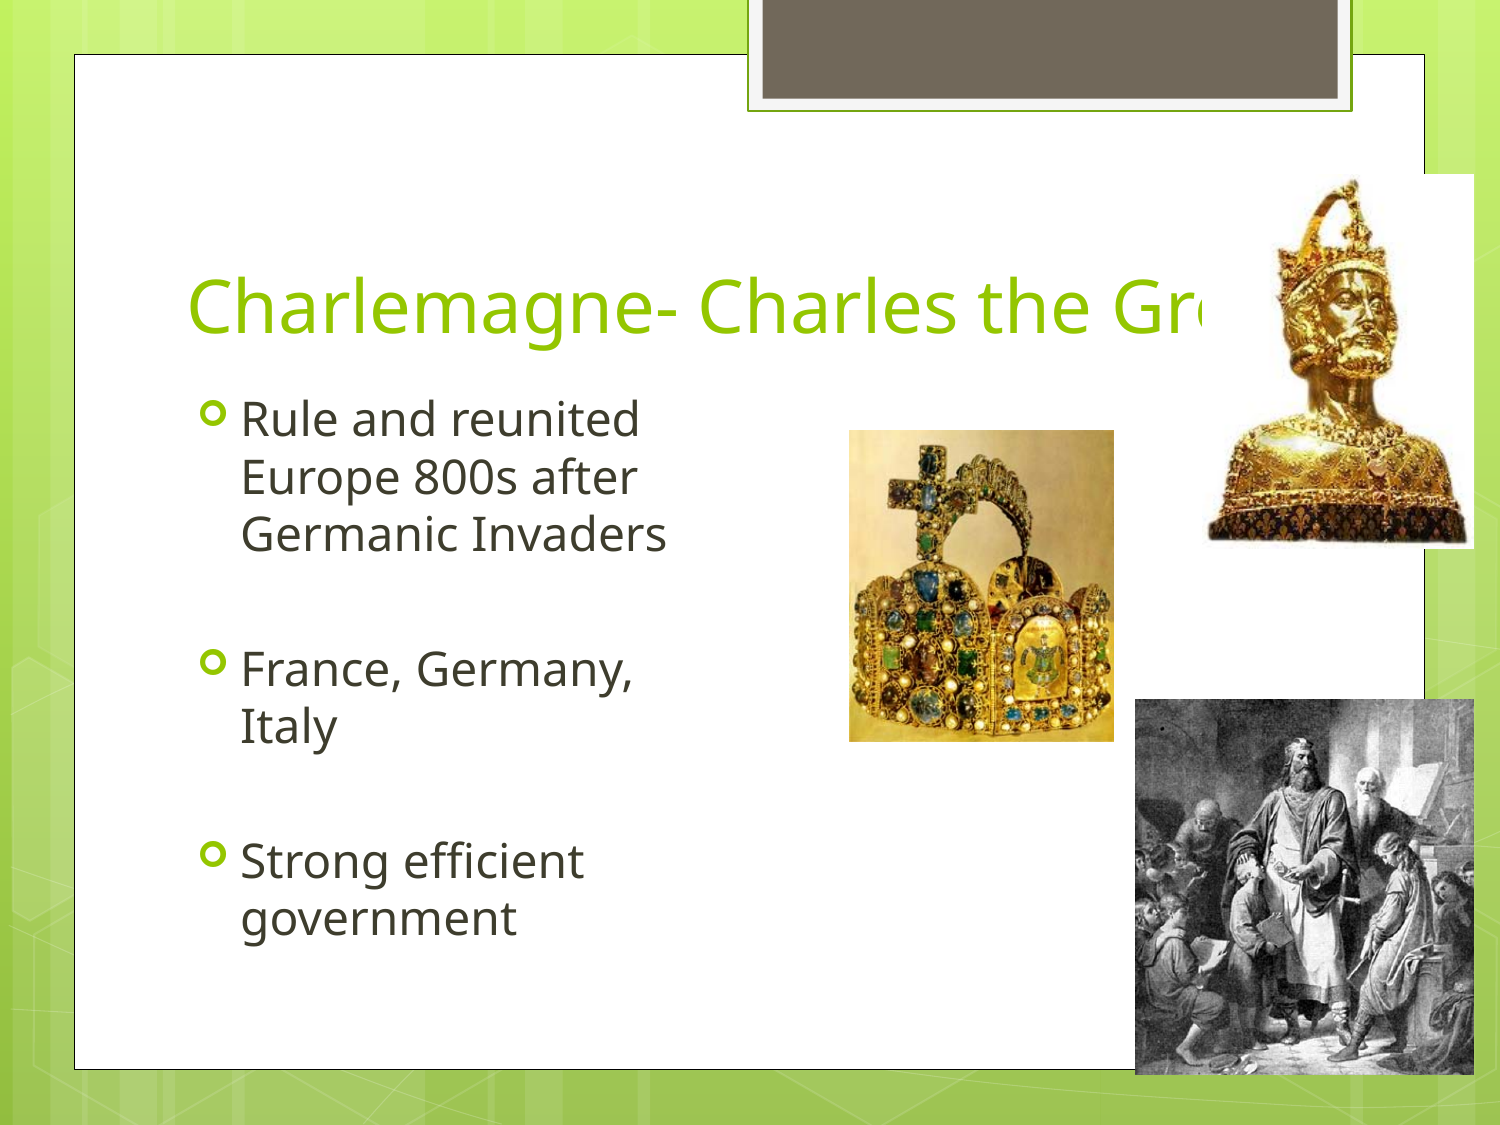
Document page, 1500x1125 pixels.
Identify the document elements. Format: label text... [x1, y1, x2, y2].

list Rule and reunited Europe 800s after Germanic Invaders France, Germany, Italy Strong efficient government [171, 381, 738, 957]
picture [1201, 174, 1474, 549]
picture [1135, 699, 1474, 1076]
picture [849, 429, 1114, 742]
title Charlemagne- Charles the Great [171, 168, 1324, 357]
